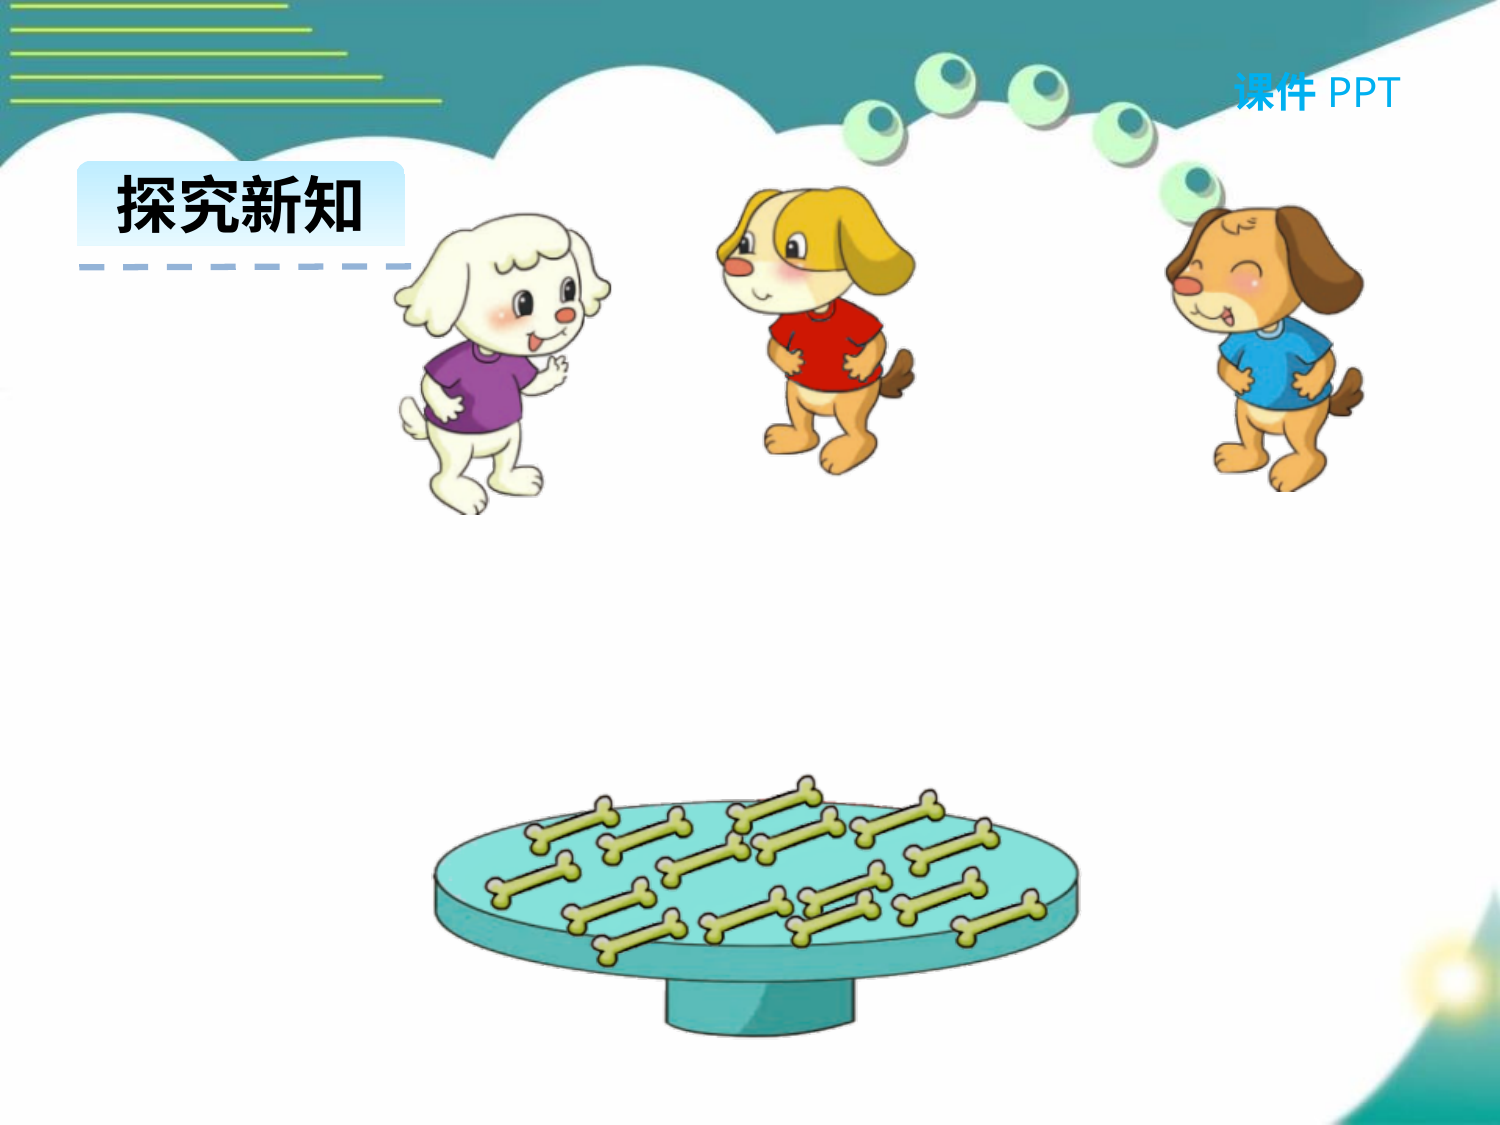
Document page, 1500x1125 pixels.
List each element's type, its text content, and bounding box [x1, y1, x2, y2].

picture [0, 0, 1500, 1125]
text_box 课件PPT [1218, 58, 1418, 124]
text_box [76, 160, 420, 268]
